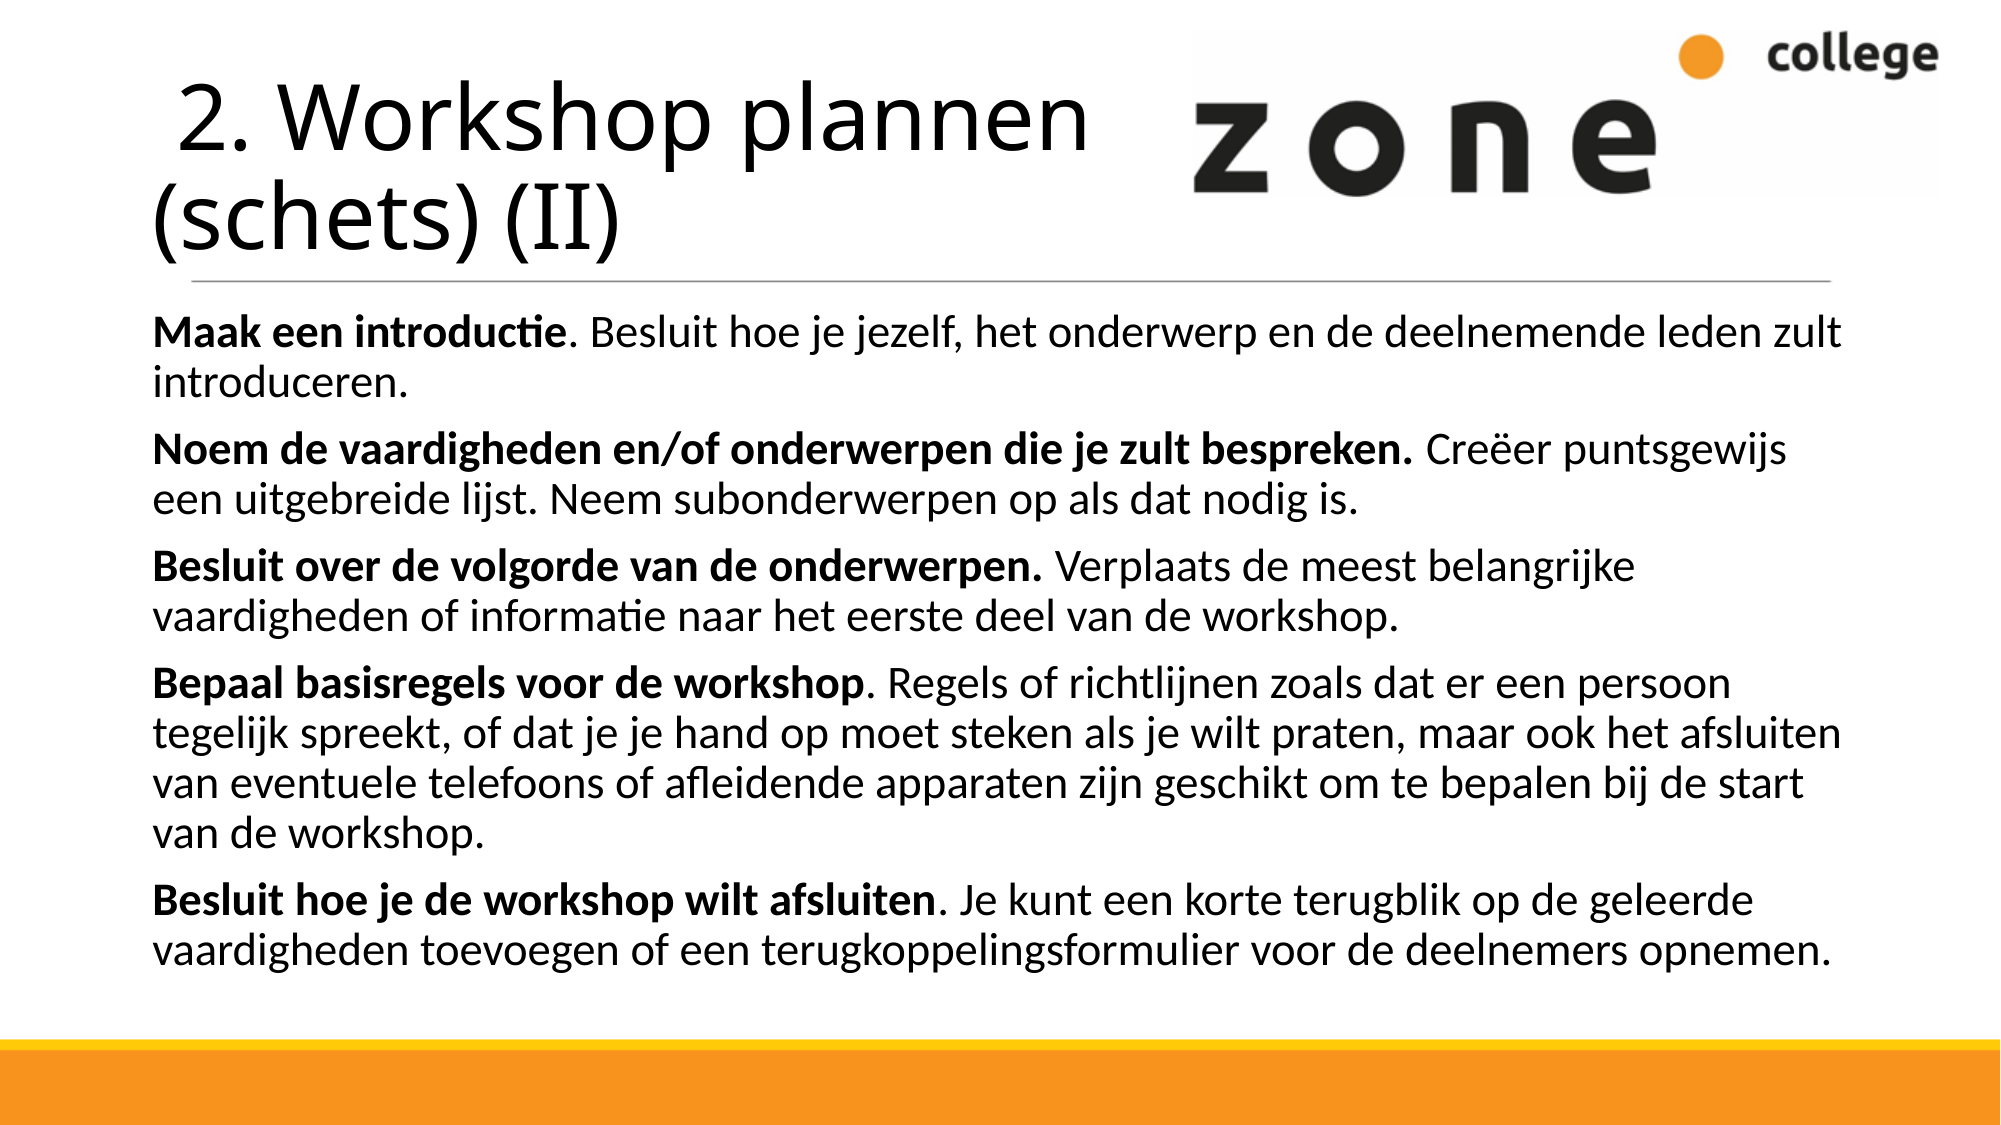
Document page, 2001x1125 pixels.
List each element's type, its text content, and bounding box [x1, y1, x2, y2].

title 2. Workshop plannen (schets) (II) [137, 61, 1210, 279]
picture [0, 0, 2001, 1125]
list Maak een introductie. Besluit hoe je jezelf, het onderwerp en de deelnemende leden zult introduceren. Noem de vaardigheden en/of onderwerpen die je zult bespreken. Creëer puntsgewijs een uitgebreide lijst. Neem subonderwerpen op als dat nodig is. Besluit over de volgorde van de onderwerpen. Verplaats de meest belangrijke vaardigheden of informatie naar het eerste deel van de workshop. Bepaal basisregels voor de workshop. Regels of richtlijnen zoals dat er een persoon tegelijk spreekt, of dat je je hand op moet steken als je wilt praten, maar ook het afsluiten van eventuele telefoons of afleidende apparaten zijn geschikt om te bepalen bij de start van de workshop. Besluit hoe je de workshop wilt afsluiten. Je kunt een korte terugblik op de geleerde vaardigheden toevoegen of een terugkoppelingsformulier voor de deelnemers opnemen. [137, 299, 1863, 1014]
